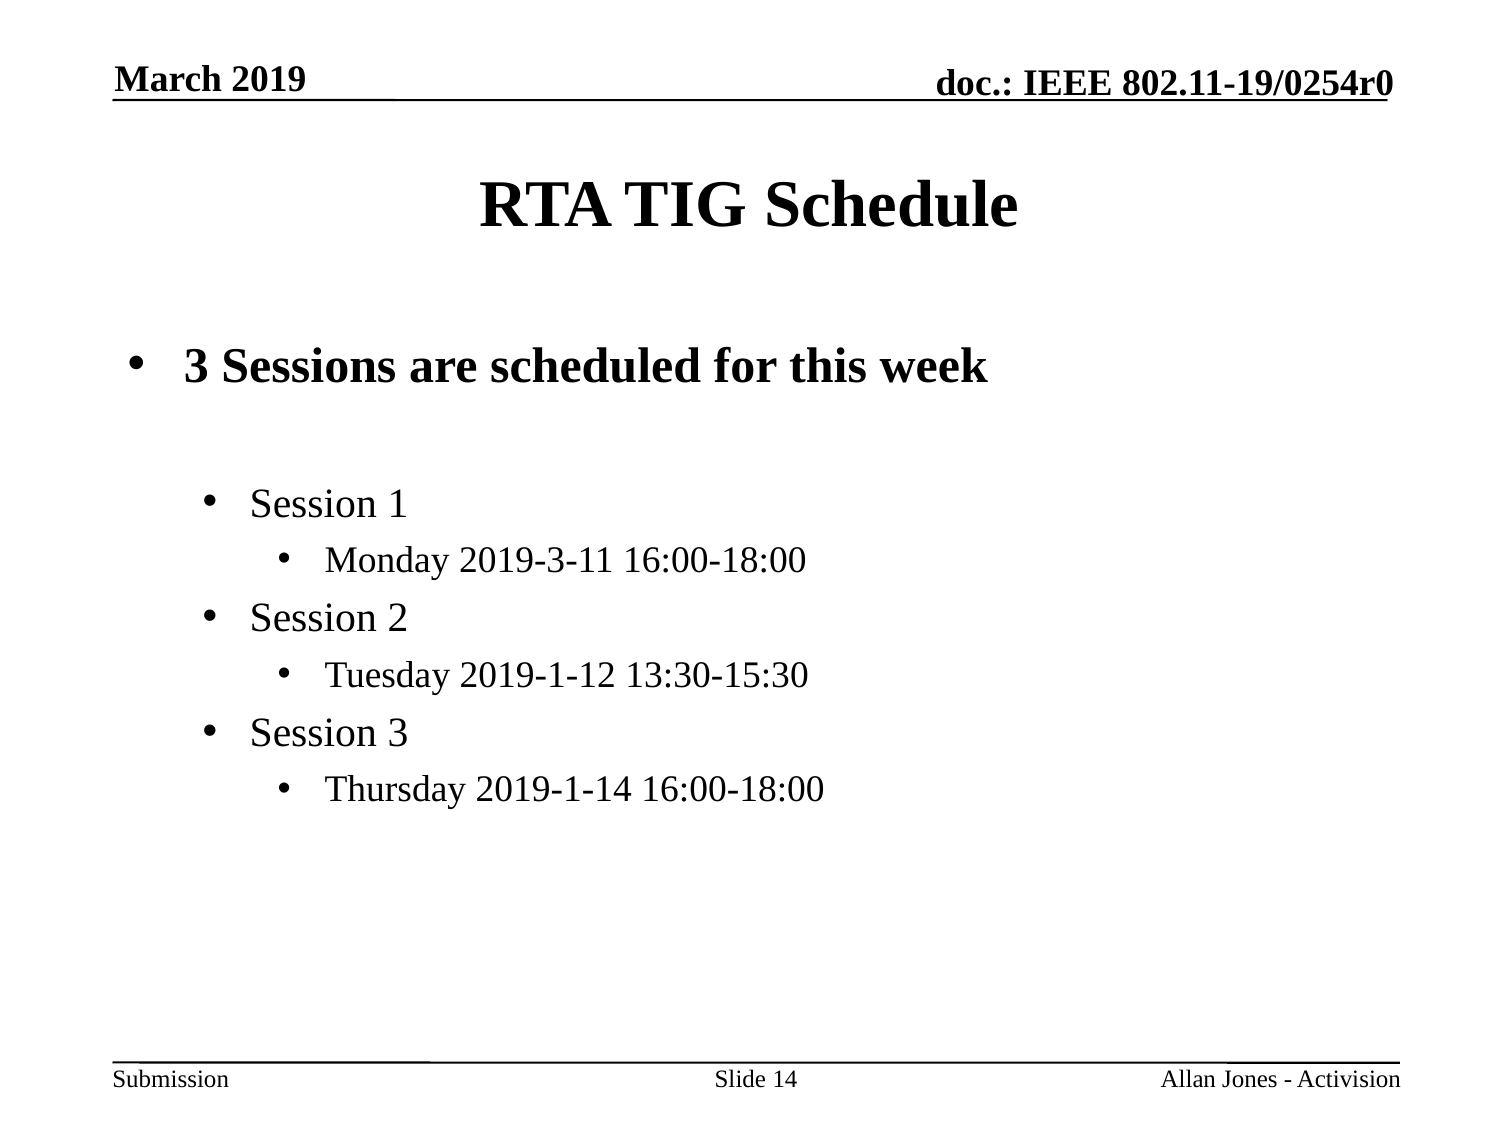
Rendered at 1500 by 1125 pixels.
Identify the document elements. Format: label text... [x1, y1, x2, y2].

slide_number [114, 54, 493, 100]
title RTA TIG Schedule [112, 112, 1388, 288]
footer Allan Jones - Activision [902, 1061, 1402, 1093]
list 3 Sessions are scheduled for this week Session 1 Monday 2019-3-11 16:00-18:00 Session 2 Tuesday 2019-1-12 13:30-15:30 Session 3 Thursday 2019-1-14 16:00-18:00 [112, 324, 1388, 1000]
slide_number Slide 14 [712, 1061, 800, 1123]
